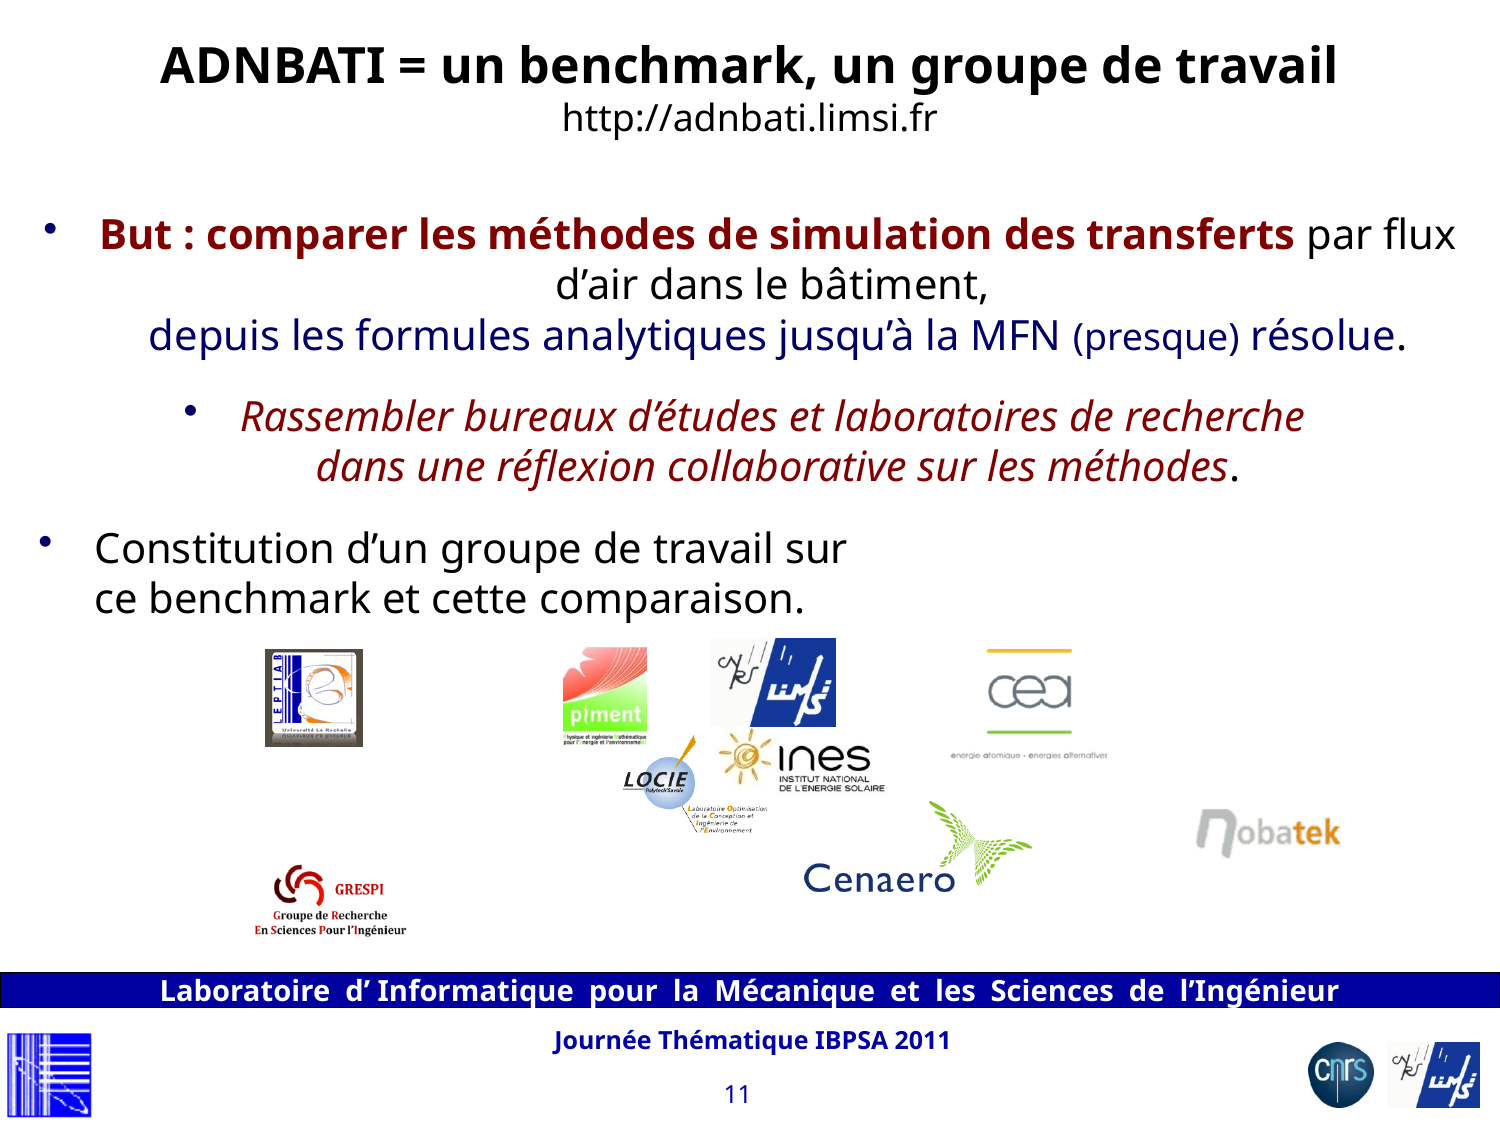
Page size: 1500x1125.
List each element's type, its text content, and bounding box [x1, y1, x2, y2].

picture [950, 648, 1107, 760]
picture [804, 800, 1032, 892]
list But : comparer les méthodes de simulation des transferts par flux d’air dans le bâtiment, depuis les formules analytiques jusqu’à la MFN (presque) résolue. Rassembler bureaux d’études et laboratoires de recherche dans une réflexion collaborative sur les méthodes. Constitution d’un groupe de travail sur ce benchmark et cette comparaison. [29, 200, 1471, 704]
picture [1308, 1042, 1374, 1108]
footer Journée Thématique IBPSA 2011 [445, 1016, 1062, 1060]
slide_number 11 [562, 1065, 913, 1125]
title ADNBATI = un benchmark, un groupe de travail http://adnbati.limsi.fr [0, 0, 1500, 161]
picture [1190, 806, 1344, 862]
picture [6, 1032, 93, 1119]
picture [265, 649, 363, 748]
picture [563, 637, 890, 834]
picture [253, 863, 407, 937]
picture [1387, 1042, 1480, 1108]
